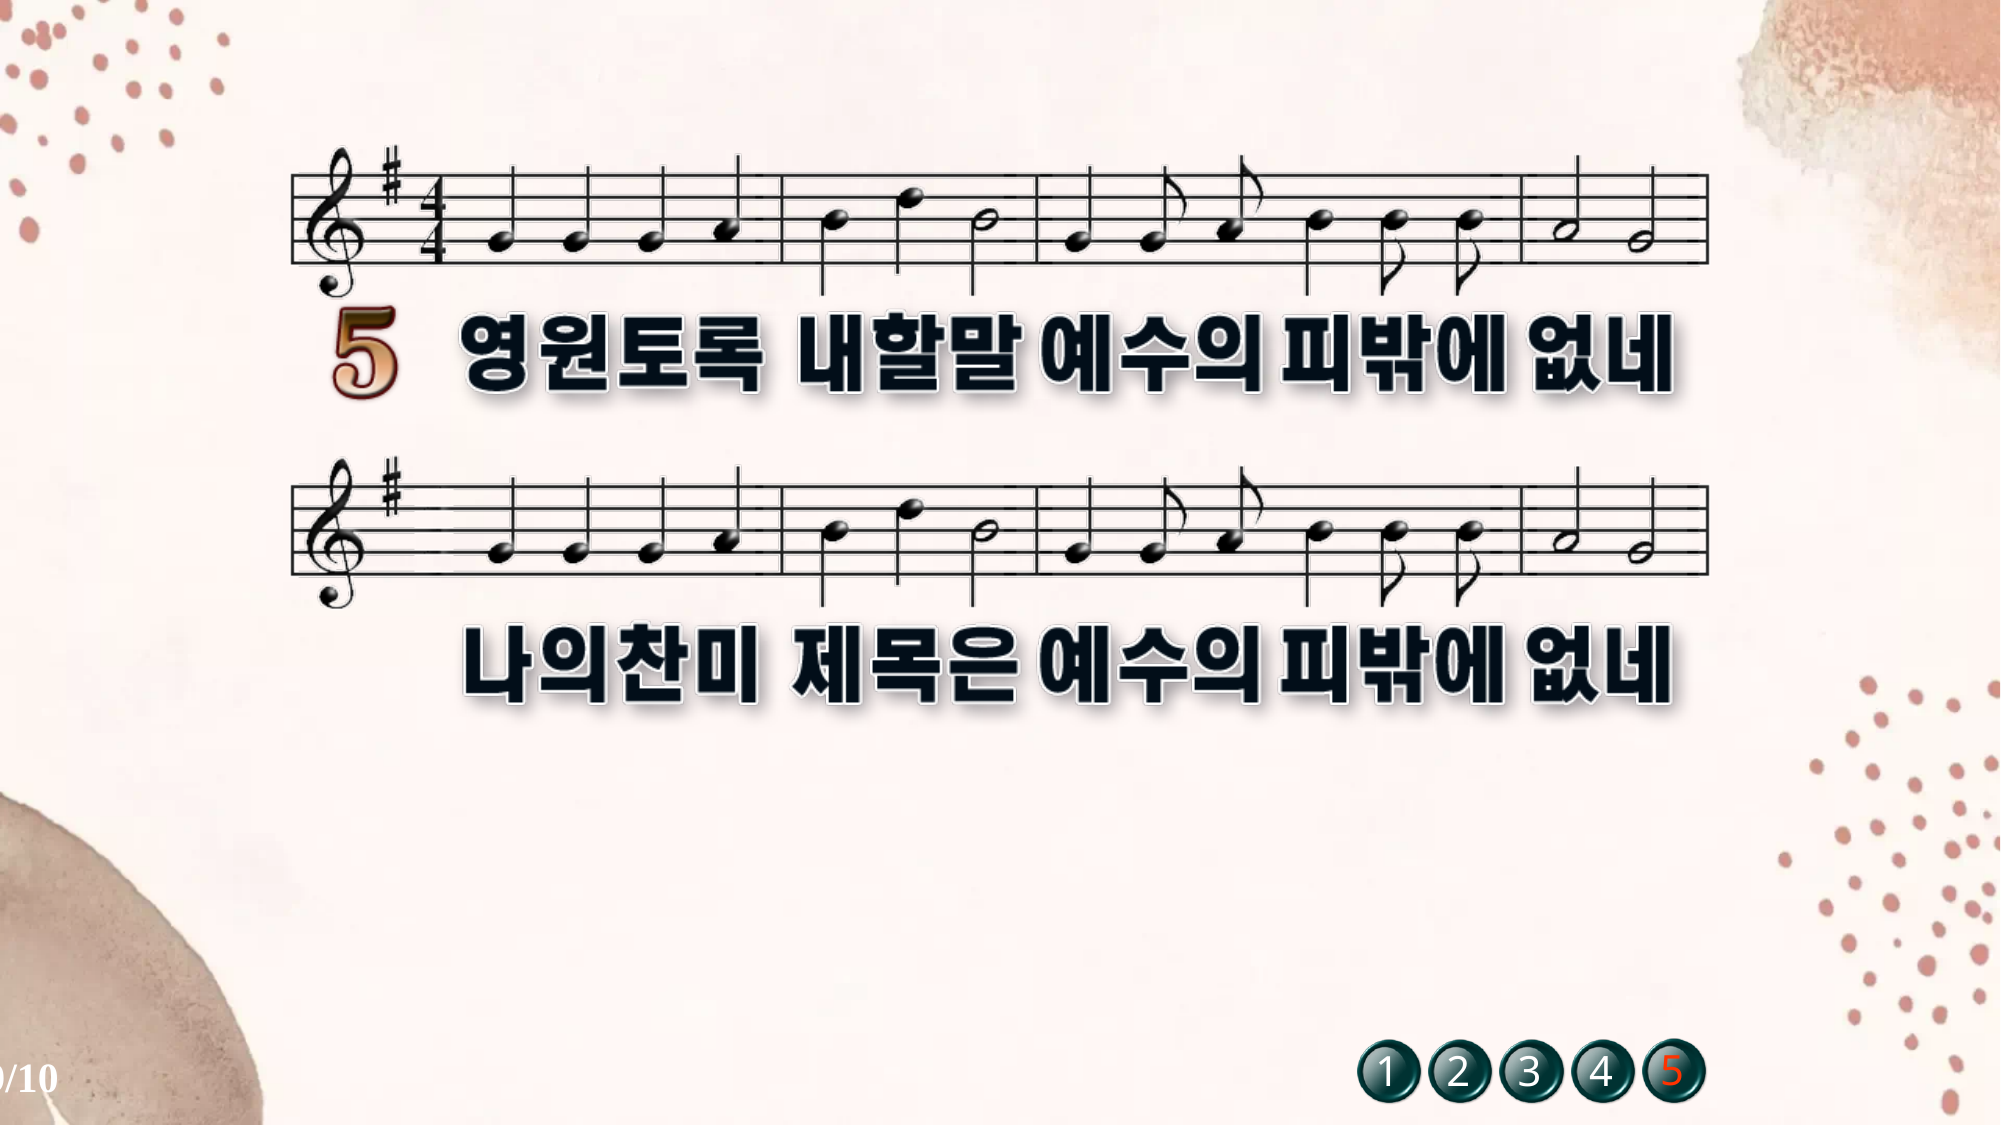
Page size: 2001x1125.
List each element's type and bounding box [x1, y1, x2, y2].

text_box [1354, 1035, 1424, 1106]
picture [0, 0, 2001, 1125]
text_box [1496, 1035, 1567, 1106]
text_box [1425, 1035, 1496, 1106]
text_box [1639, 1034, 1709, 1106]
text_box [1568, 1035, 1638, 1106]
